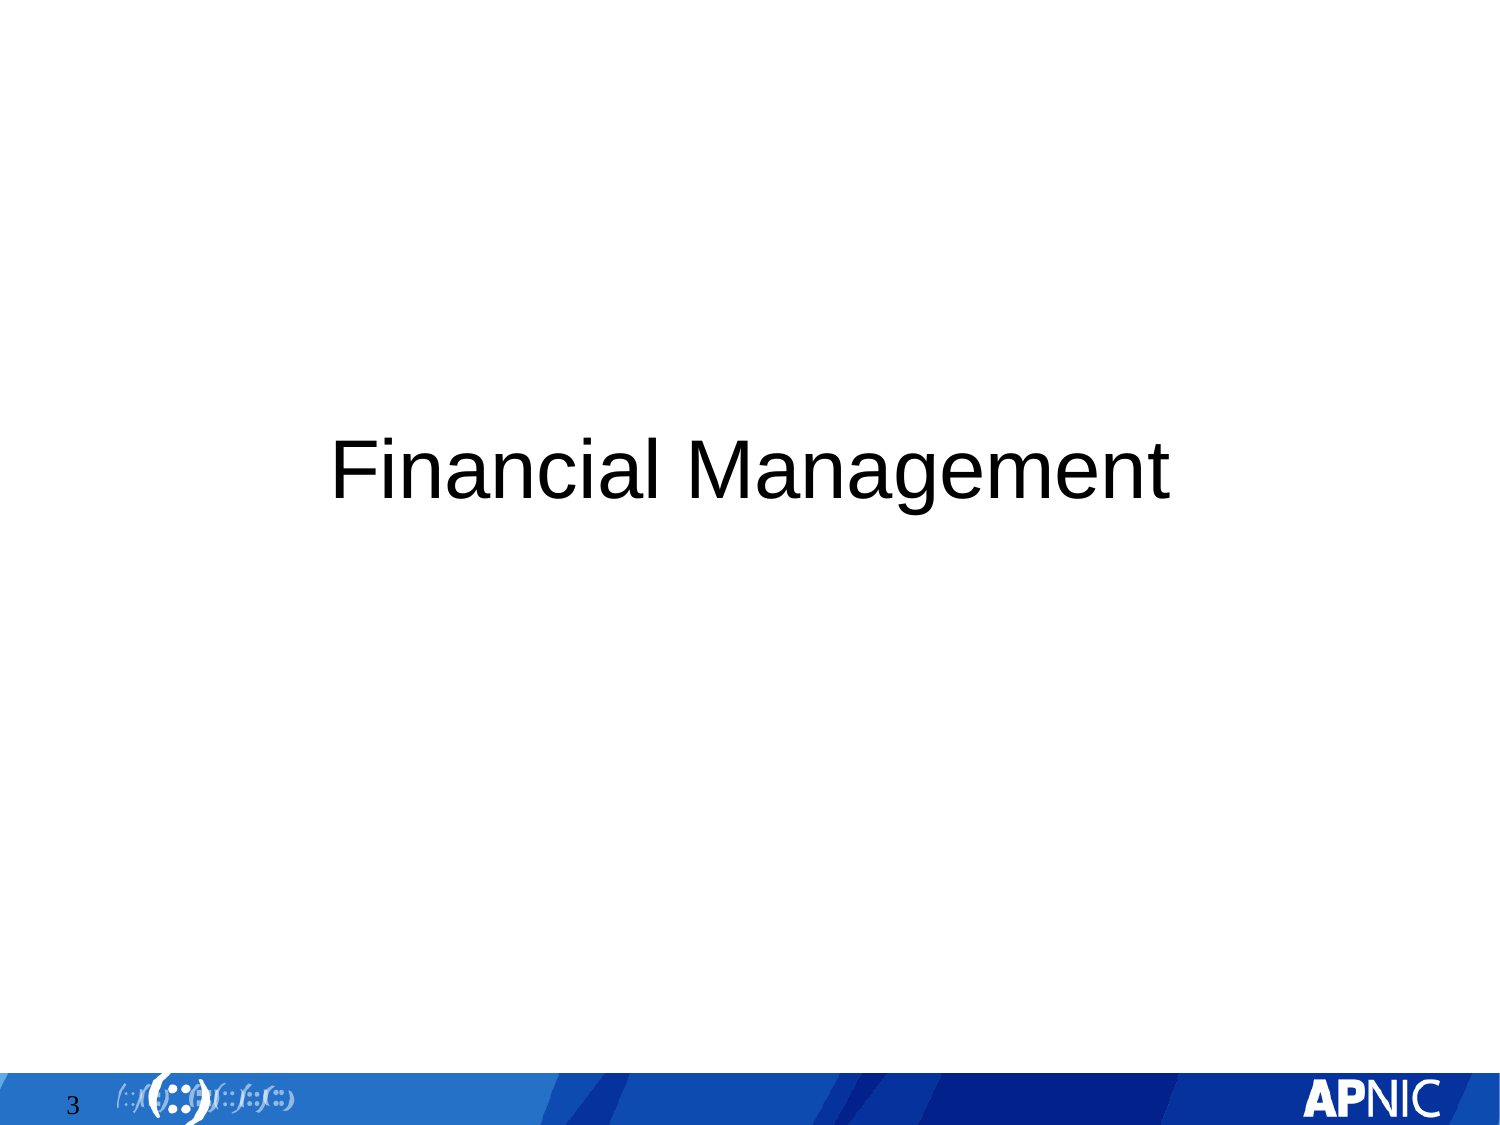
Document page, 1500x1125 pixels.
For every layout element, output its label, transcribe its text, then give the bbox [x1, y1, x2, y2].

picture [0, 1069, 1500, 1125]
title Financial Management [112, 349, 1388, 591]
slide_number 3 [15, 1087, 81, 1119]
